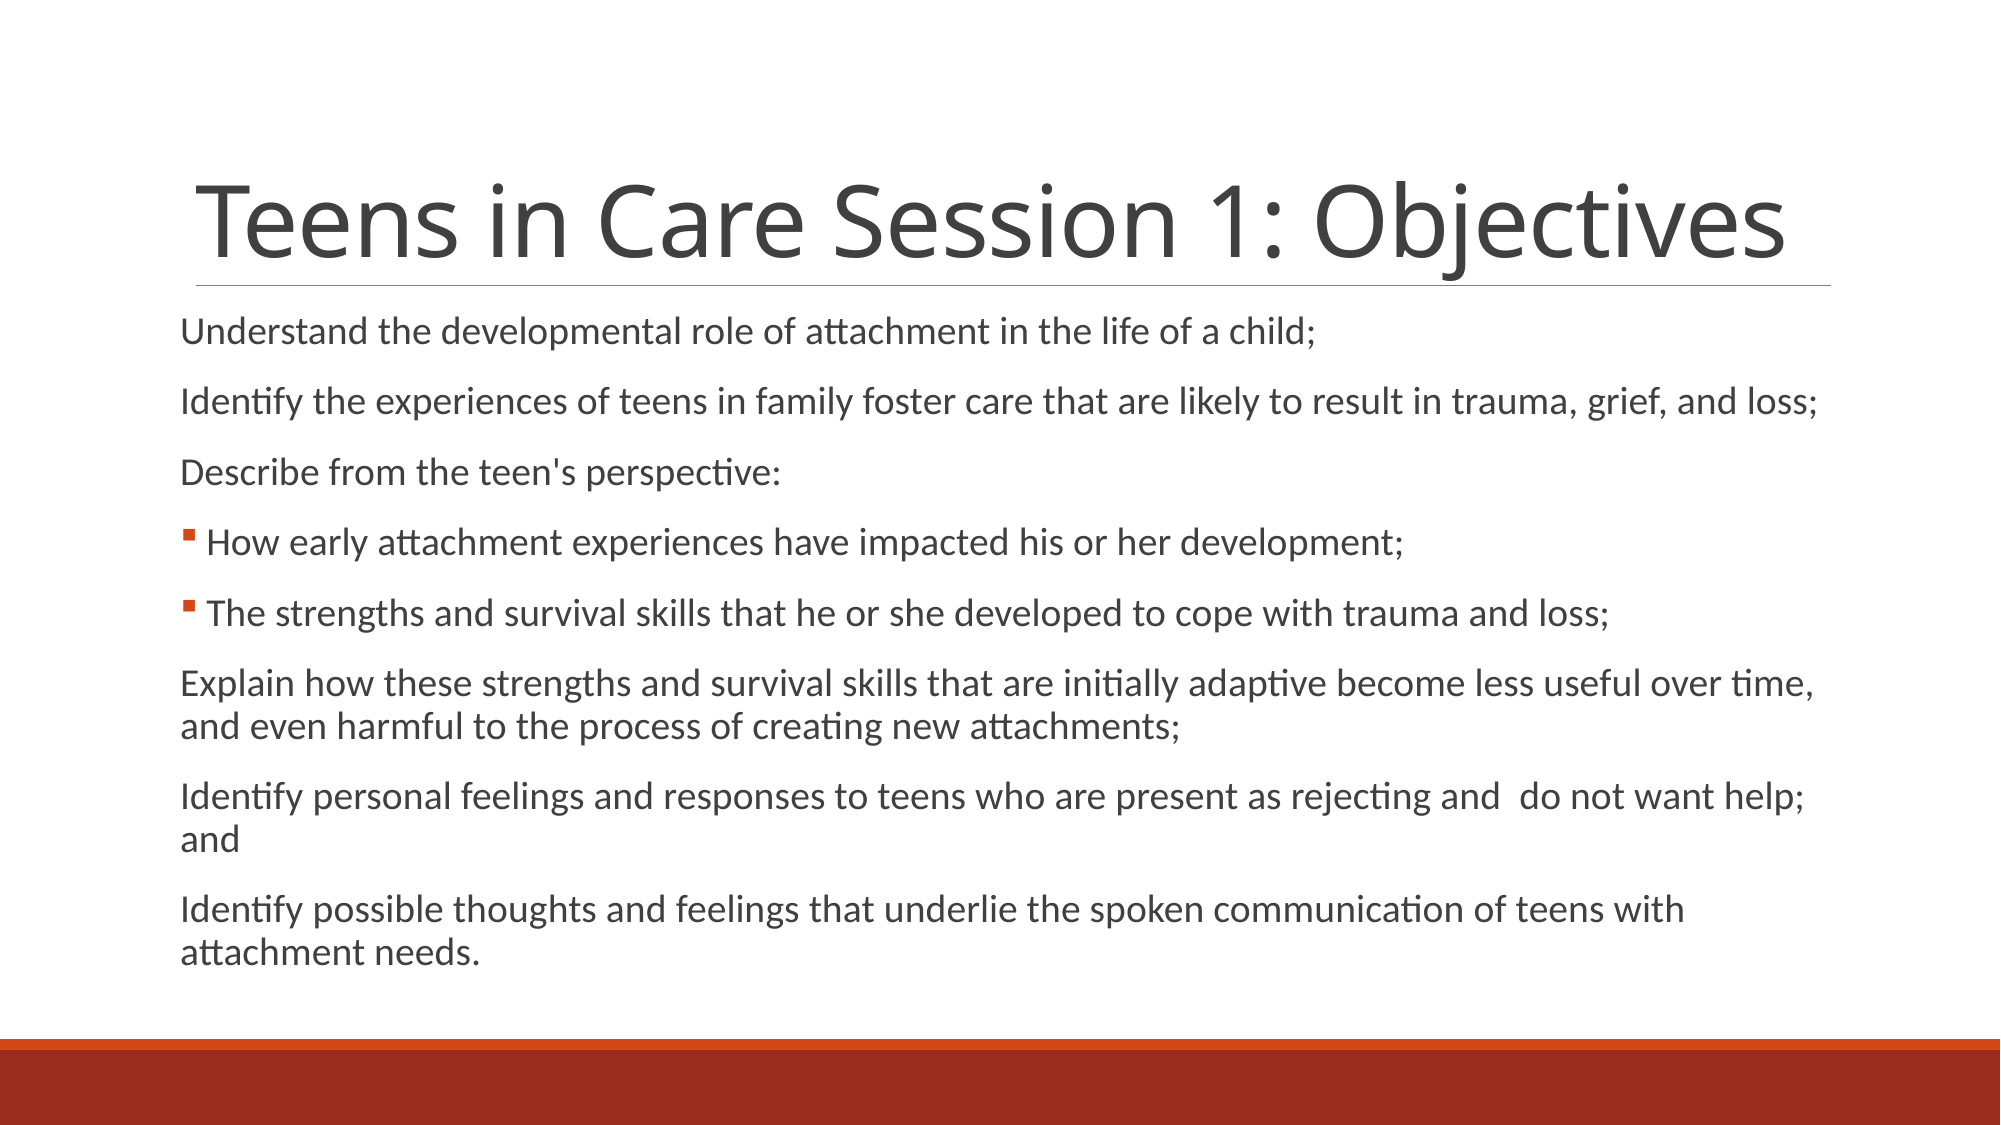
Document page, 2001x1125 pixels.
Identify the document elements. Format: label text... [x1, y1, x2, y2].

title Teens in Care Session 1: Objectives [180, 47, 1830, 285]
list Understand the developmental role of attachment in the life of a child; Identify the experiences of teens in family foster care that are likely to result in trauma, grief, and loss; Describe from the teen's perspective: How early attachment experiences have impacted his or her development; The strengths and survival skills that he or she developed to cope with trauma and loss; Explain how these strengths and survival skills that are initially adaptive become less useful over time, and even harmful to the process of creating new attachments; Identify personal feelings and responses to teens who are present as rejecting and do not want help; and Identify possible thoughts and feelings that underlie the spoken communication of teens with attachment needs. [180, 302, 1830, 1019]
